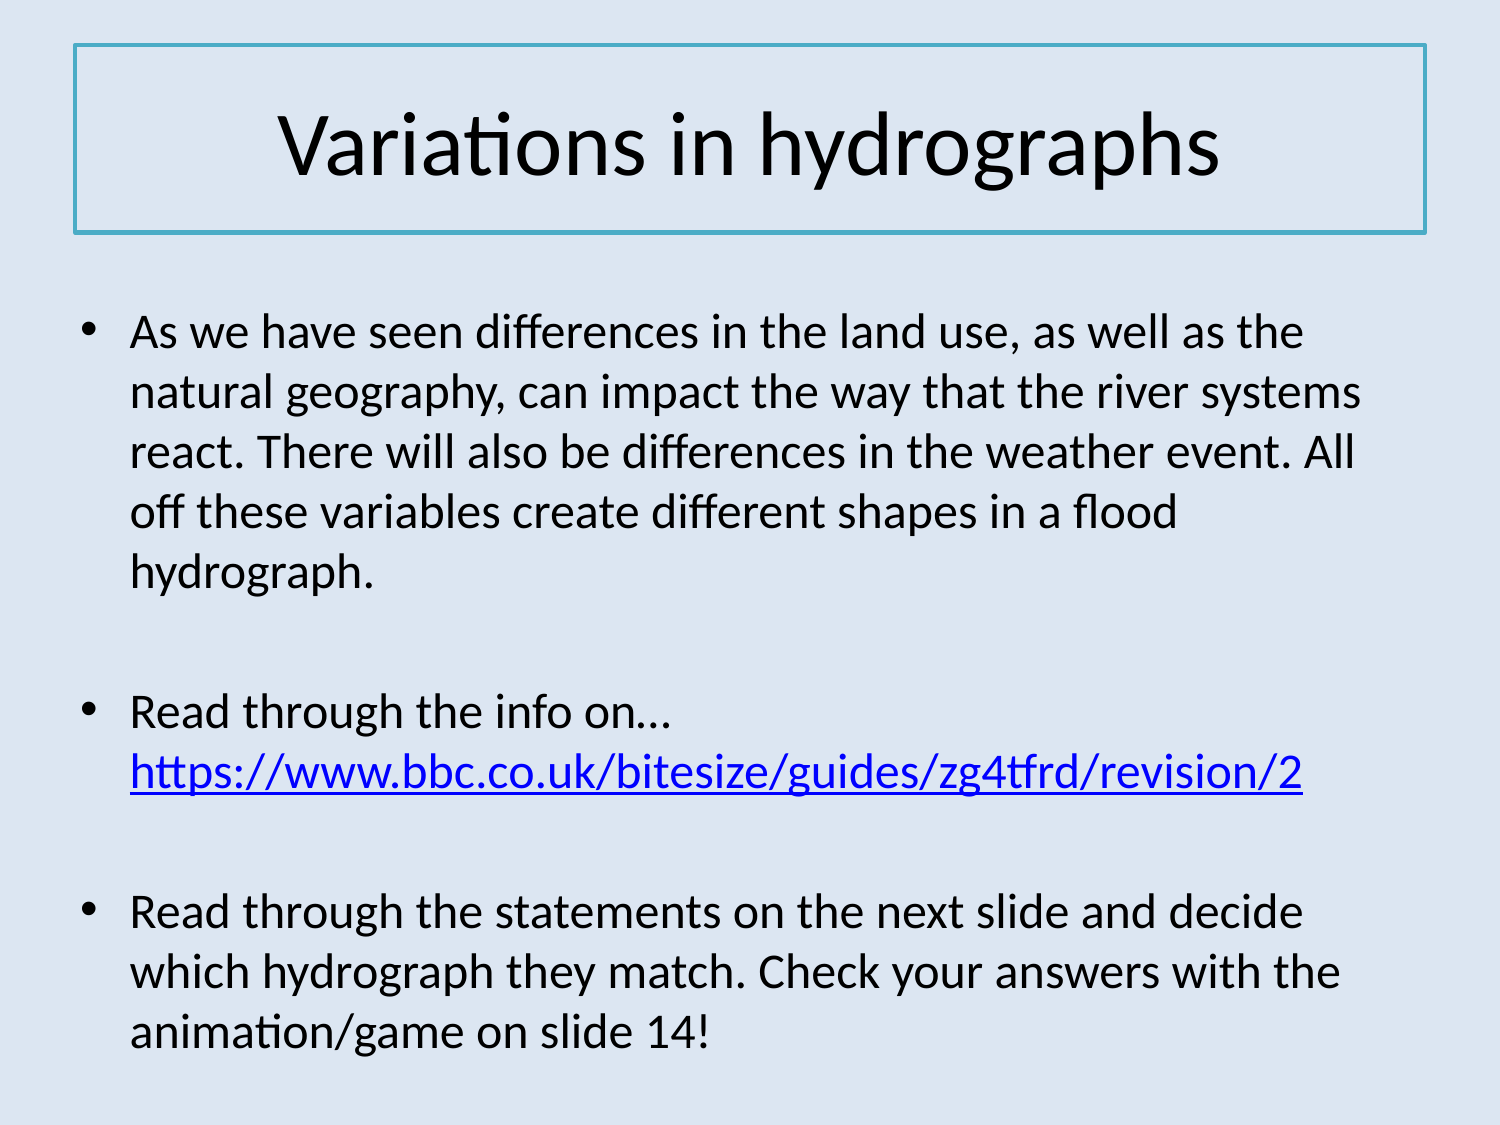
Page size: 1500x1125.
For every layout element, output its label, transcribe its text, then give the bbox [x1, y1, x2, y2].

list As we have seen differences in the land use, as well as the natural geography, can impact the way that the river systems react. There will also be differences in the weather event. All off these variables create different shapes in a flood hydrograph. Read through the info on… https://www.bbc.co.uk/bitesize/guides/zg4tfrd/revision/2 Read through the statements on the next slide and decide which hydrograph they match. Check your answers with the animation/game on slide 14! [64, 290, 1415, 1071]
title Variations in hydrographs [73, 43, 1427, 235]
